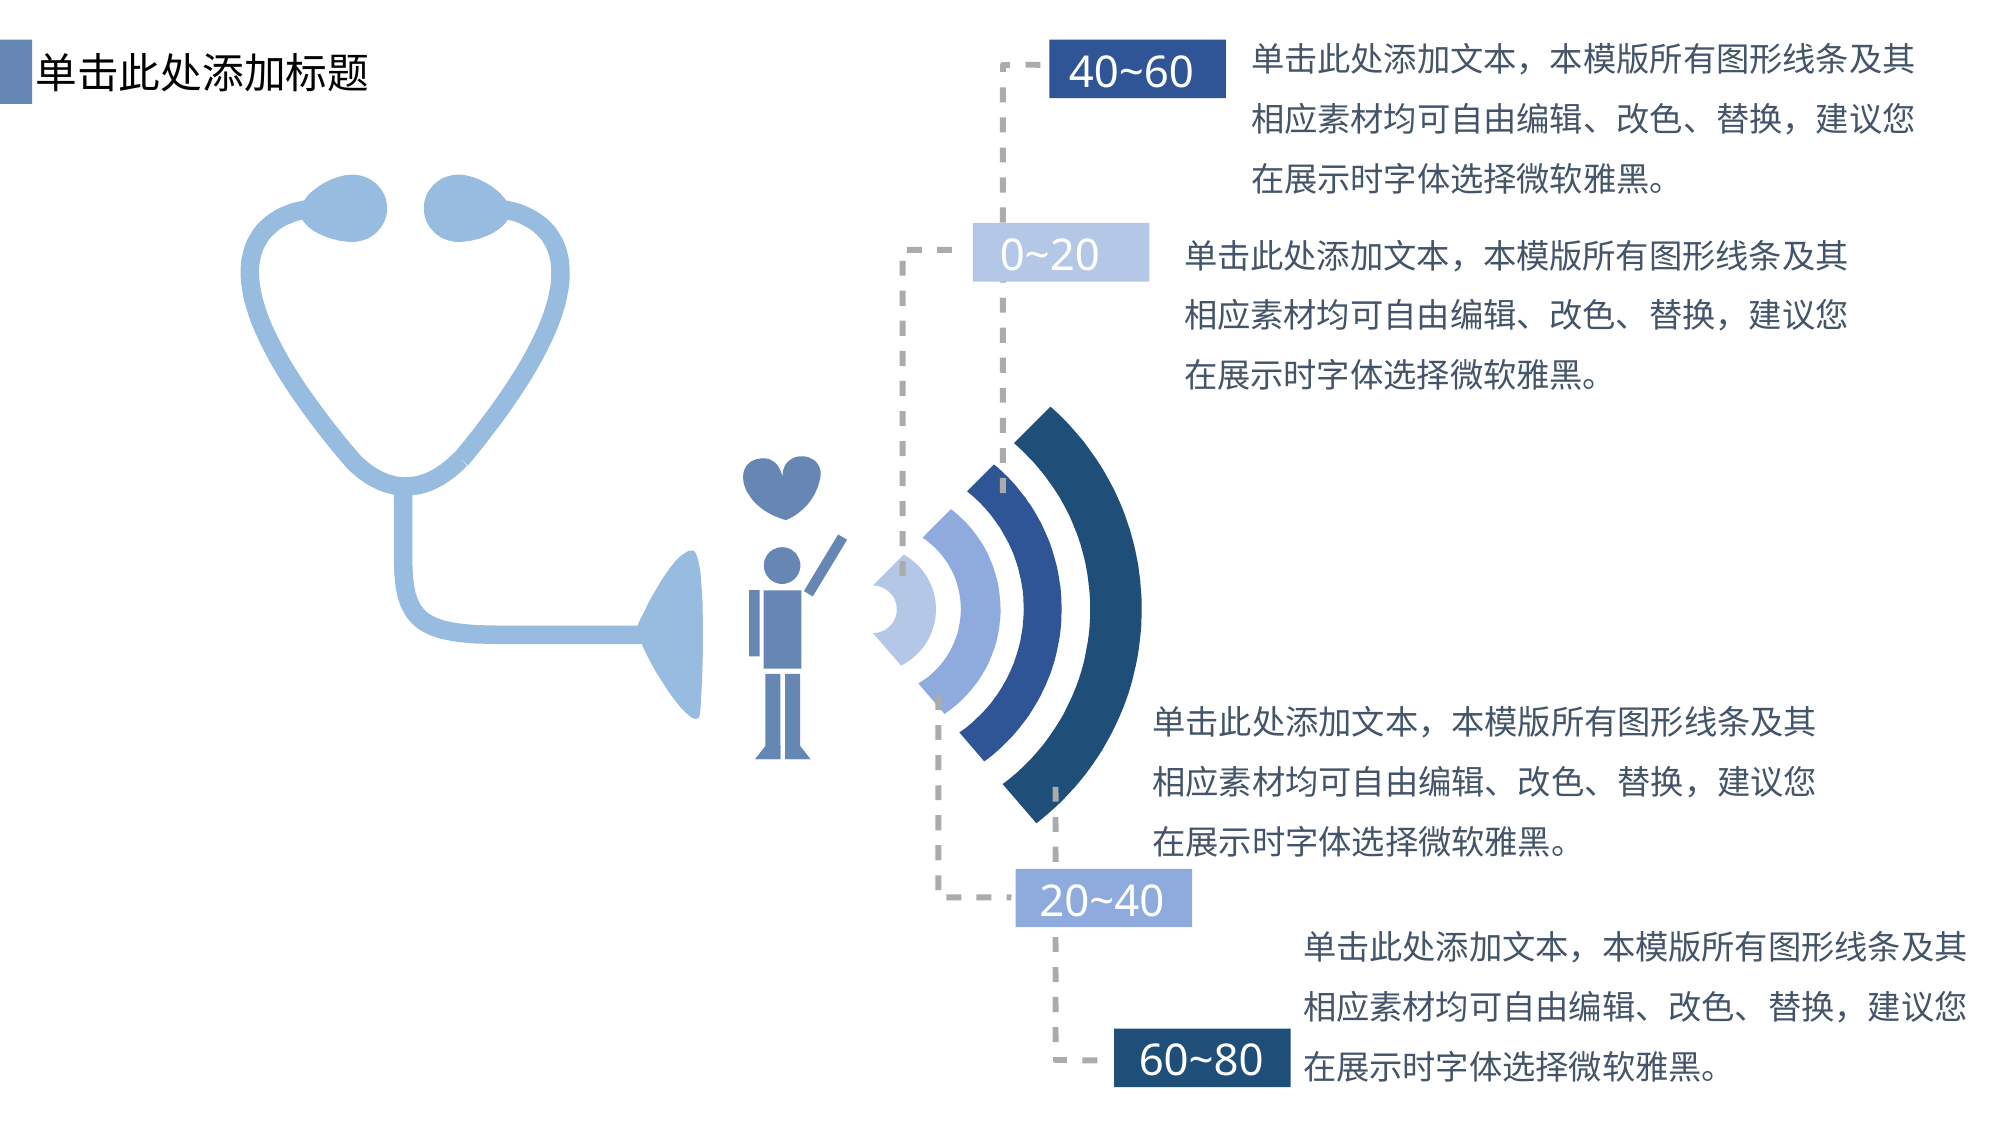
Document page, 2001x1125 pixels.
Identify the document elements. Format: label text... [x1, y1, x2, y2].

text_box [803, 534, 848, 597]
text_box [743, 456, 821, 521]
text_box [1002, 64, 1011, 73]
text_box [972, 222, 1150, 282]
text_box 60~80 [1138, 1032, 1264, 1085]
text_box [959, 464, 1062, 762]
text_box [765, 673, 781, 745]
text_box [0, 39, 20, 105]
text_box 40~60 [1068, 43, 1194, 97]
text_box [763, 590, 802, 669]
text_box 单击此处添加标题 [20, 39, 404, 105]
text_box [785, 745, 811, 760]
text_box [763, 547, 801, 584]
text_box [872, 554, 936, 666]
text_box [460, 209, 561, 460]
text_box 单击此处添加文本，本模版所有图形线条及其相应素材均可自由编辑、改色、替换，建议您在展示时字体选择微软雅黑。 [1288, 898, 1996, 1094]
text_box [424, 175, 509, 242]
text_box [403, 490, 638, 635]
text_box [1002, 406, 1142, 824]
text_box 0~20 [999, 226, 1100, 280]
text_box [918, 509, 1001, 714]
text_box [1114, 1028, 1288, 1088]
text_box [249, 209, 461, 487]
text_box [1049, 39, 1226, 99]
text_box [749, 590, 760, 657]
text_box [1015, 868, 1193, 928]
text_box [301, 175, 387, 242]
text_box [1055, 1057, 1068, 1061]
text_box 单击此处添加文本，本模版所有图形线条及其相应素材均可自由编辑、改色、替换，建议您在展示时字体选择微软雅黑。 [1137, 673, 1846, 869]
text_box 单击此处添加文本，本模版所有图形线条及其相应素材均可自由编辑、改色、替换，建议您在展示时字体选择微软雅黑。 [1236, 11, 1946, 206]
text_box 20~40 [1039, 872, 1165, 926]
text_box [636, 551, 703, 718]
text_box 单击此处添加文本，本模版所有图形线条及其相应素材均可自由编辑、改色、替换，建议您在展示时字体选择微软雅黑。 [1169, 207, 1877, 402]
text_box [755, 745, 781, 760]
text_box [785, 673, 801, 745]
